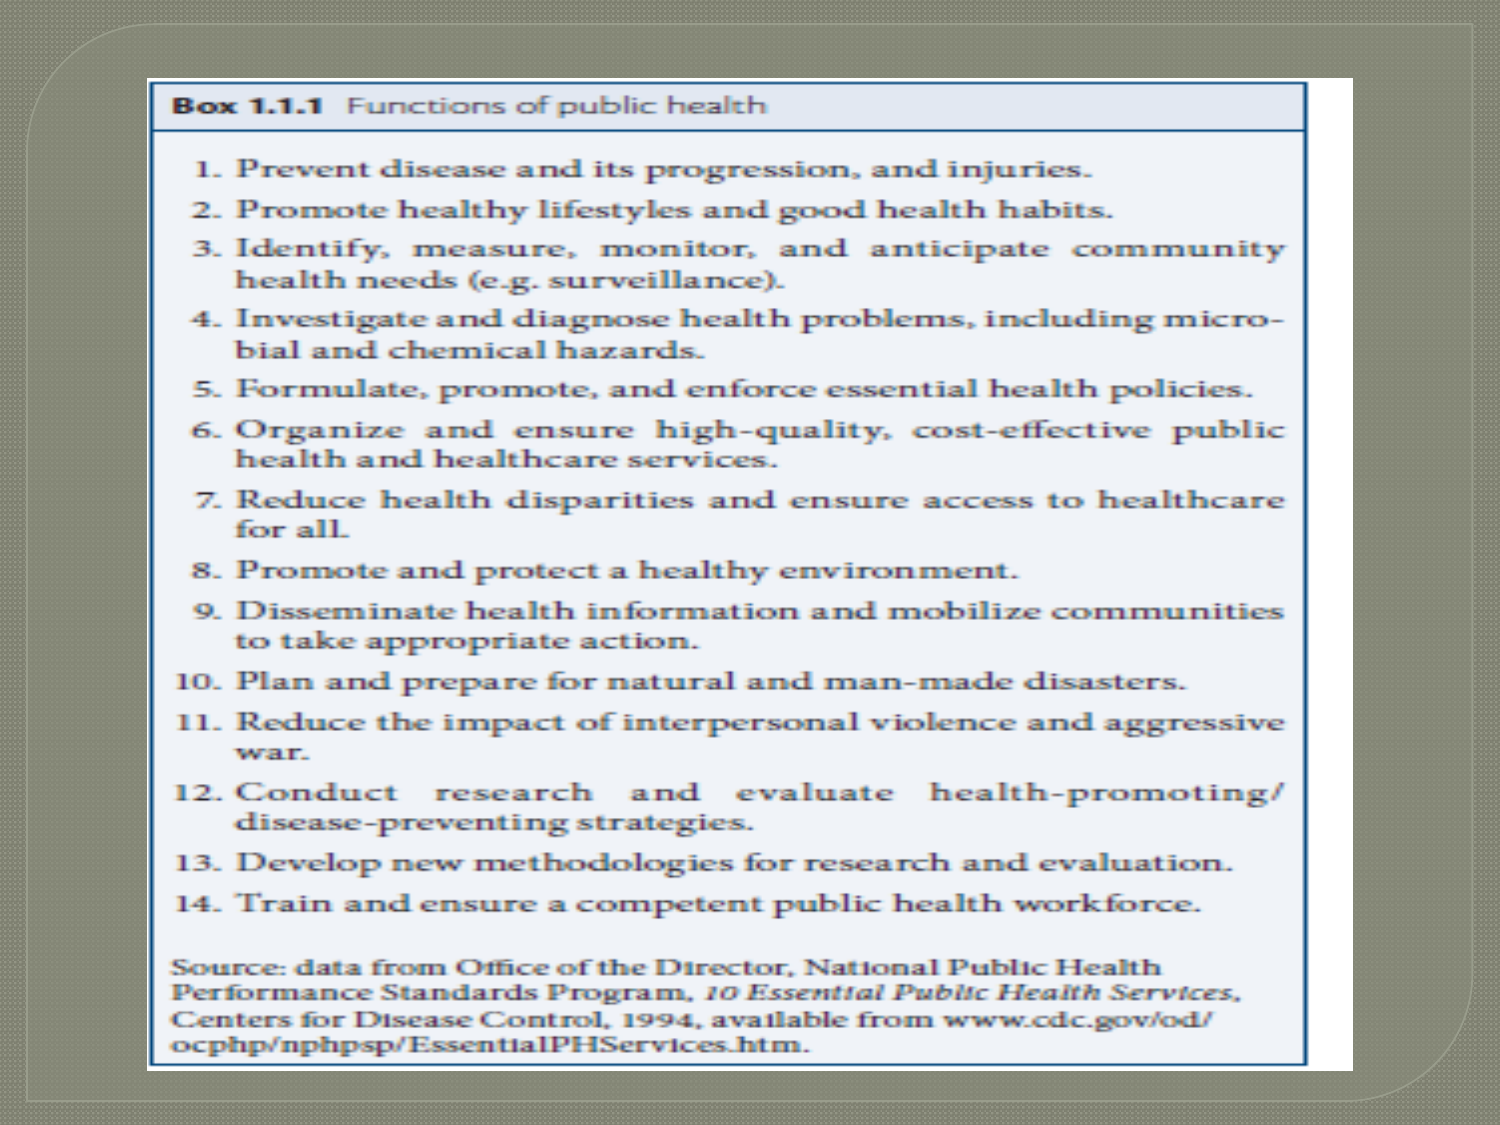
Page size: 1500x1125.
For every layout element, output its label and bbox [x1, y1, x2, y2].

picture [147, 77, 1353, 1071]
